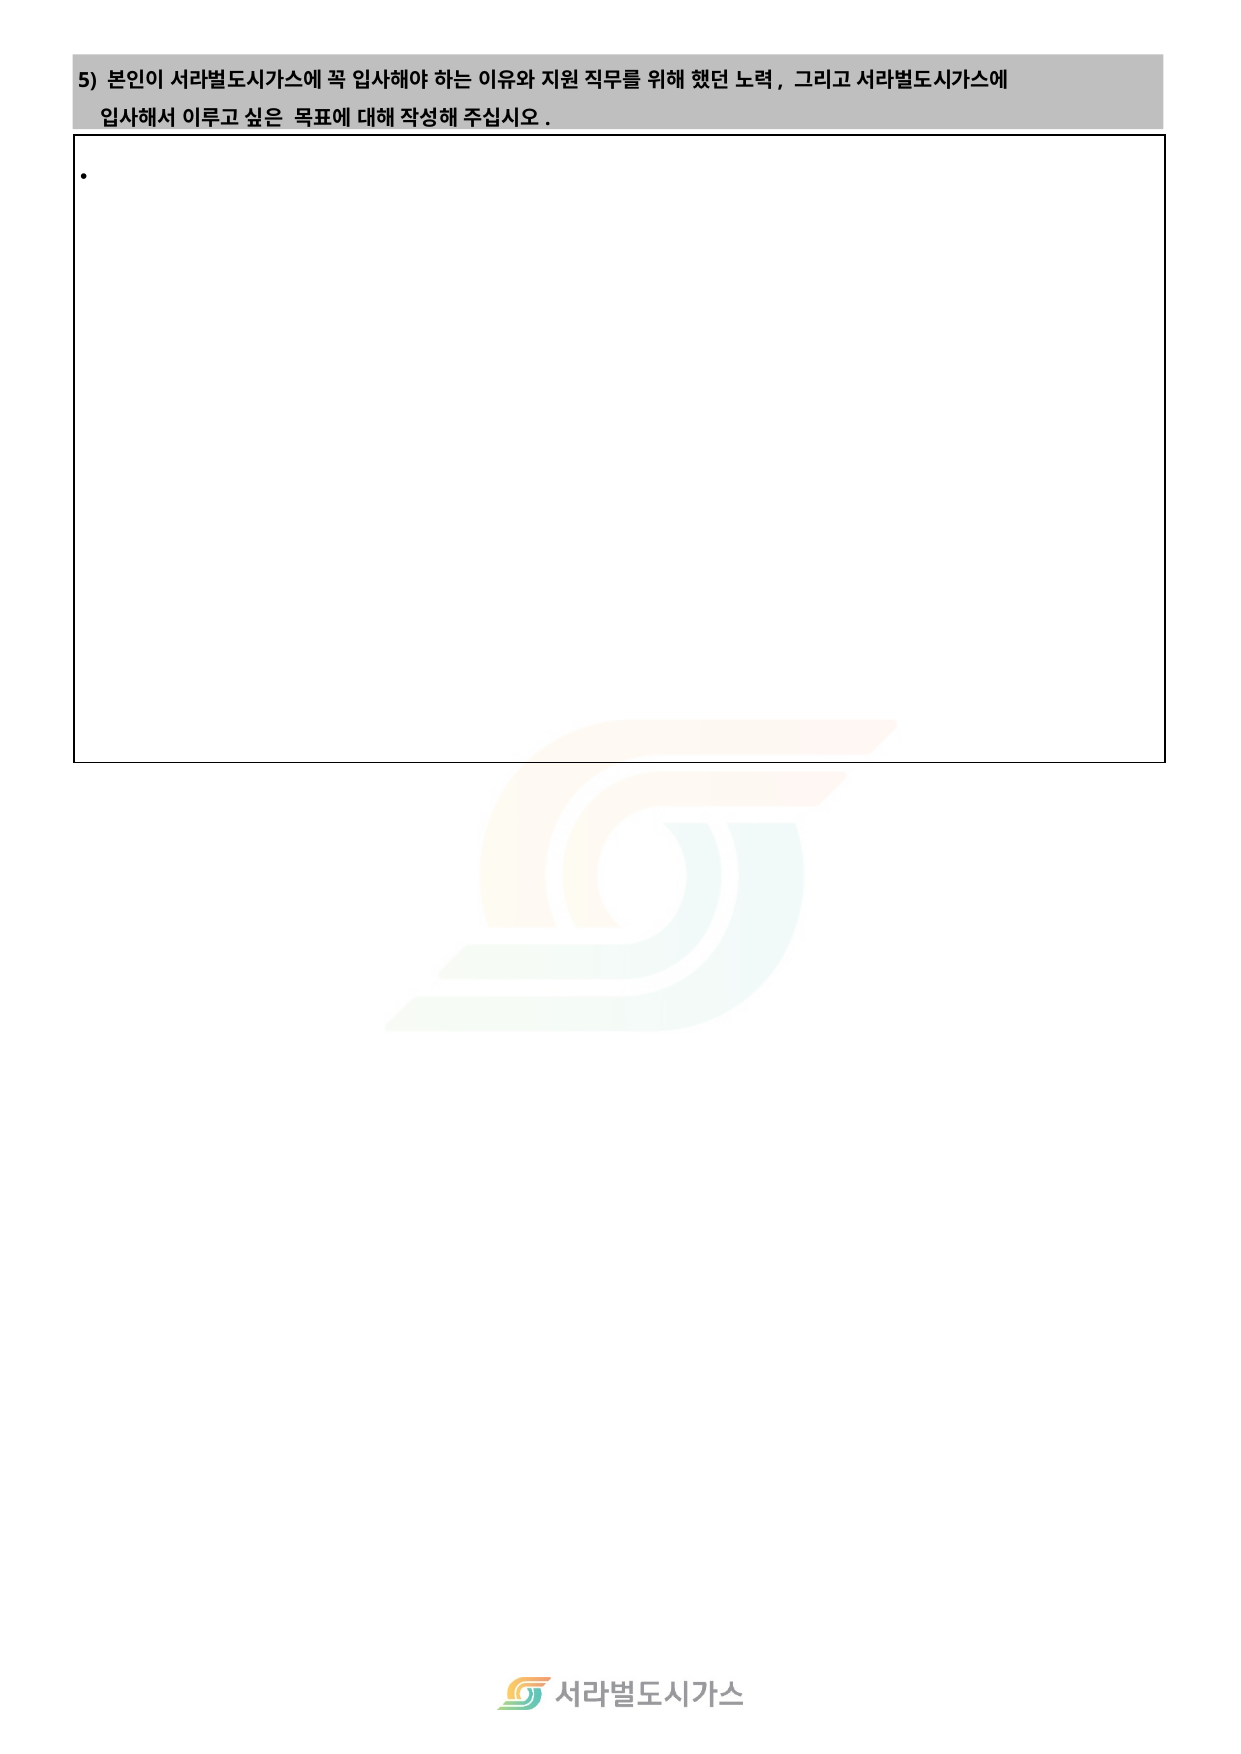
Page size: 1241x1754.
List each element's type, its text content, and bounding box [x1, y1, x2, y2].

table_cell [497, 1677, 743, 1710]
text_box 5) 본인이 서라벌도시가스에 꼭 입사해야 하는 이유와 지원 직무를 위해 했던 노력, 그리고 서라벌도시가스에 입사해서 이루고 싶은 목표에 대해 작성해 주십시오. [72, 54, 1164, 130]
text_box [74, 134, 1165, 763]
